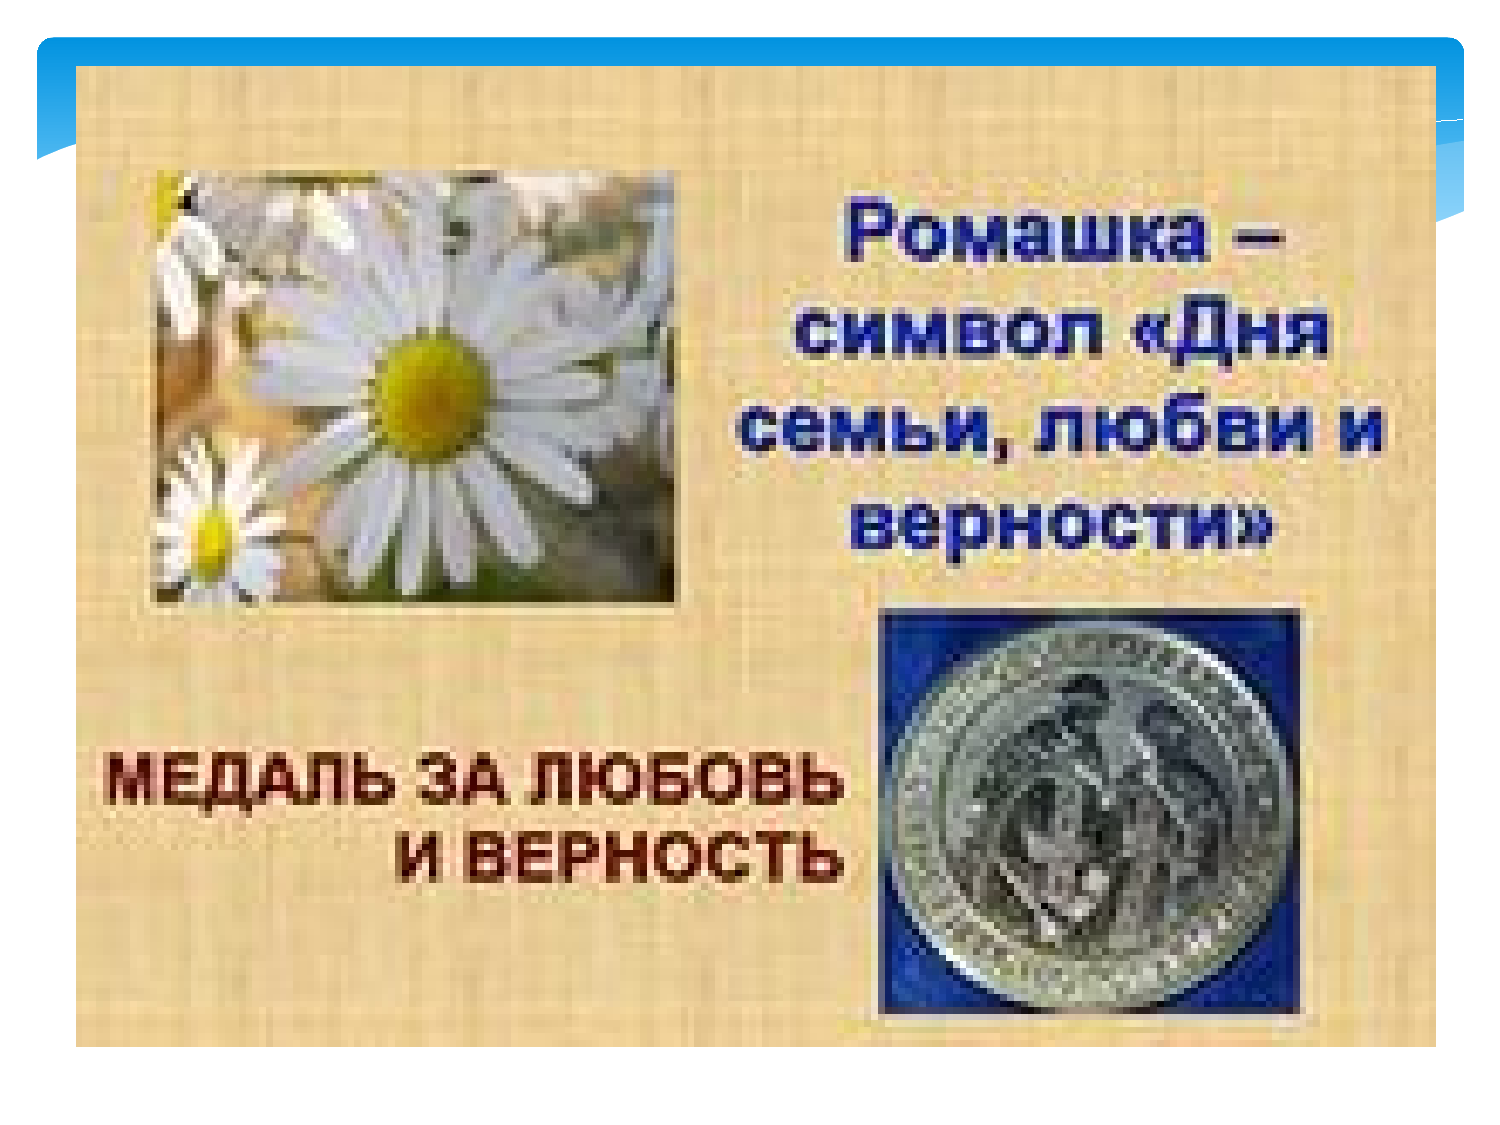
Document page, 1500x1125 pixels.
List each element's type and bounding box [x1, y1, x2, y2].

picture [76, 67, 1436, 1047]
